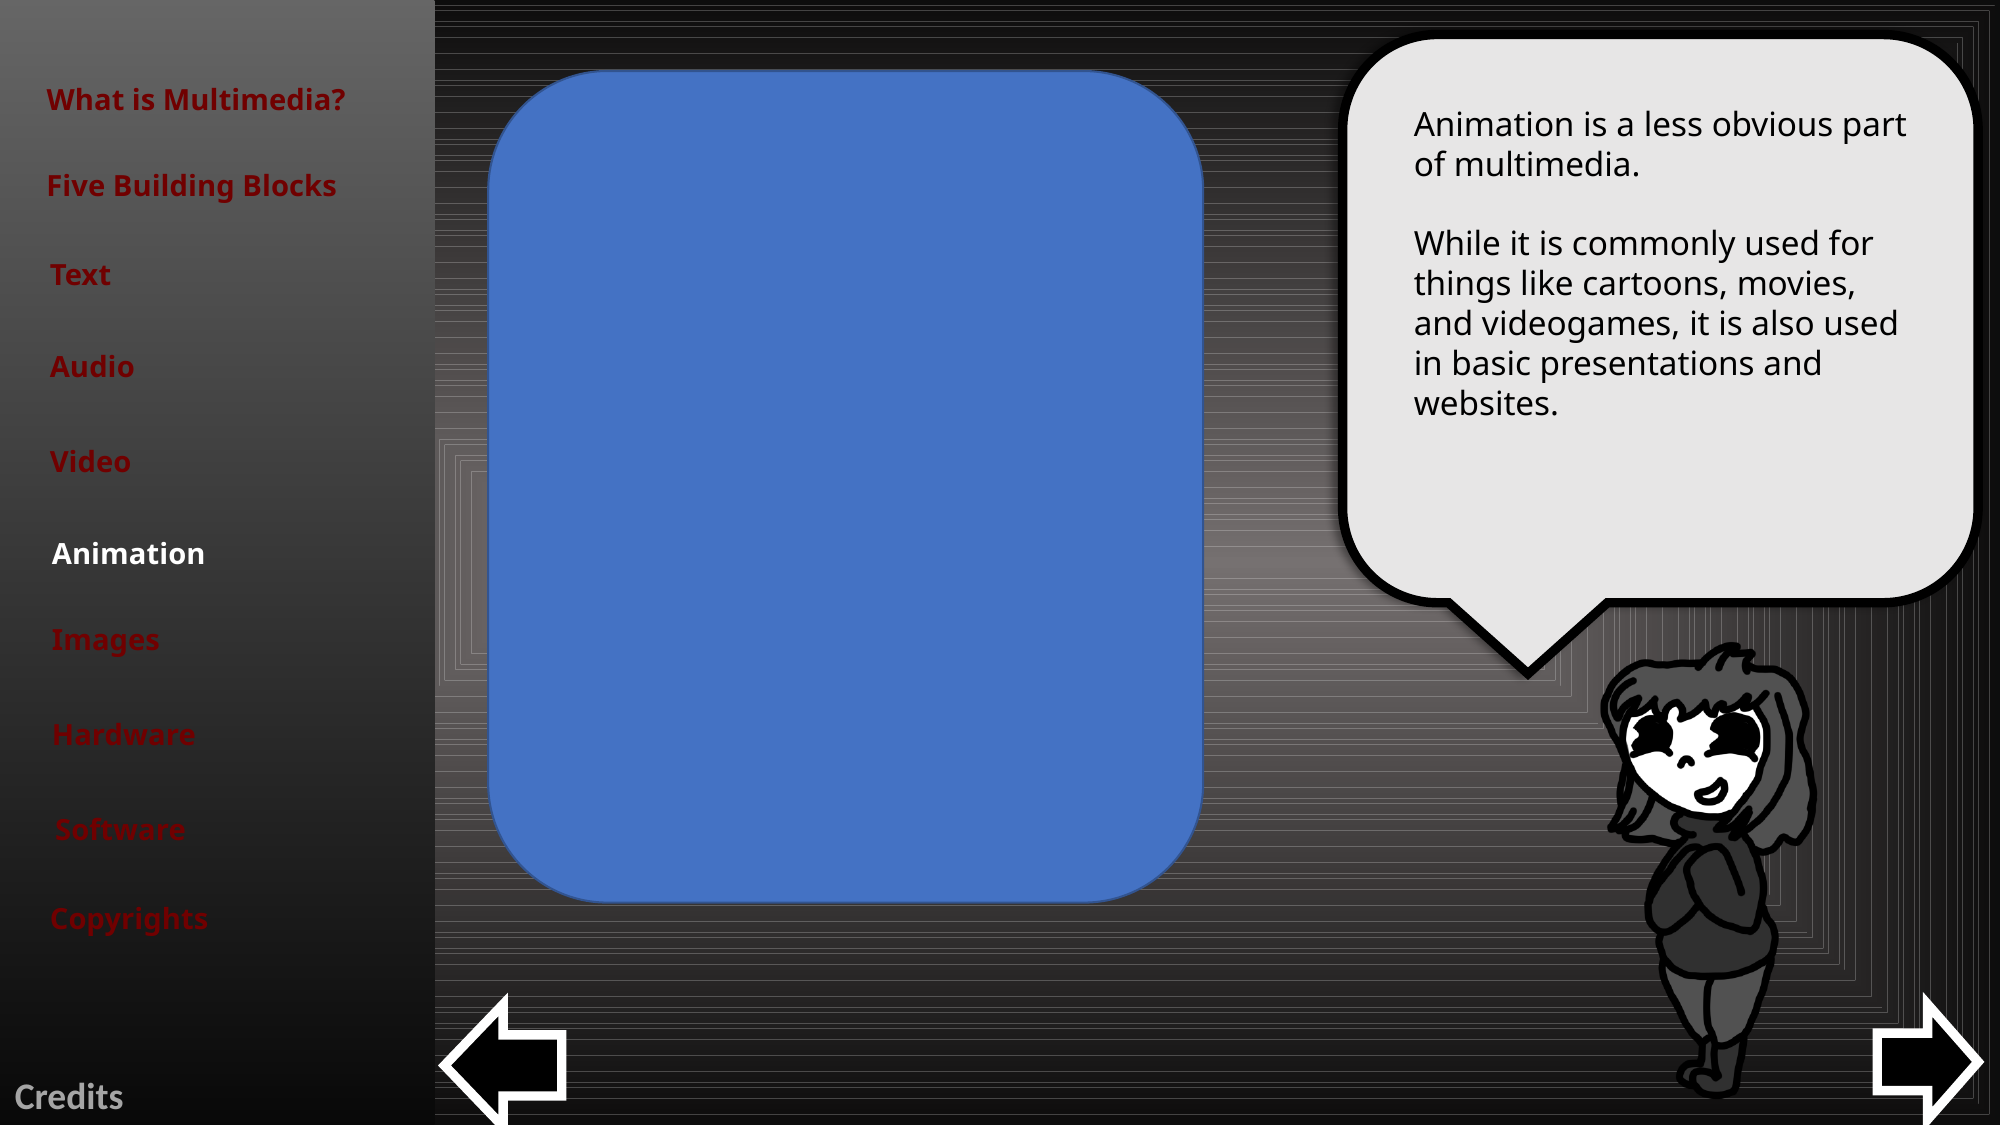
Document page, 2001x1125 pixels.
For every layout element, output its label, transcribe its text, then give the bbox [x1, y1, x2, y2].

text_box [0, 0, 435, 1125]
text_box Hardware [37, 709, 383, 759]
text_box Video [34, 436, 368, 486]
picture [1579, 624, 1839, 1110]
text_box Images [37, 614, 362, 664]
text_box Credits [0, 1064, 265, 1125]
text_box Animation is a less obvious part of multimedia. While it is commonly used for things like cartoons, movies, and videogames, it is also used in basic presentations and websites. [1399, 95, 1931, 430]
text_box What is Multimedia? [31, 74, 457, 124]
text_box [1876, 1001, 1980, 1123]
text_box Copyrights [34, 892, 381, 943]
text_box Five Building Blocks [31, 159, 435, 210]
text_box [487, 69, 1205, 904]
text_box [1341, 33, 1980, 676]
text_box Audio [34, 340, 359, 391]
text_box [443, 1001, 563, 1125]
text_box Text [34, 249, 368, 299]
text_box Animation [37, 528, 370, 578]
text_box Software [40, 803, 381, 854]
